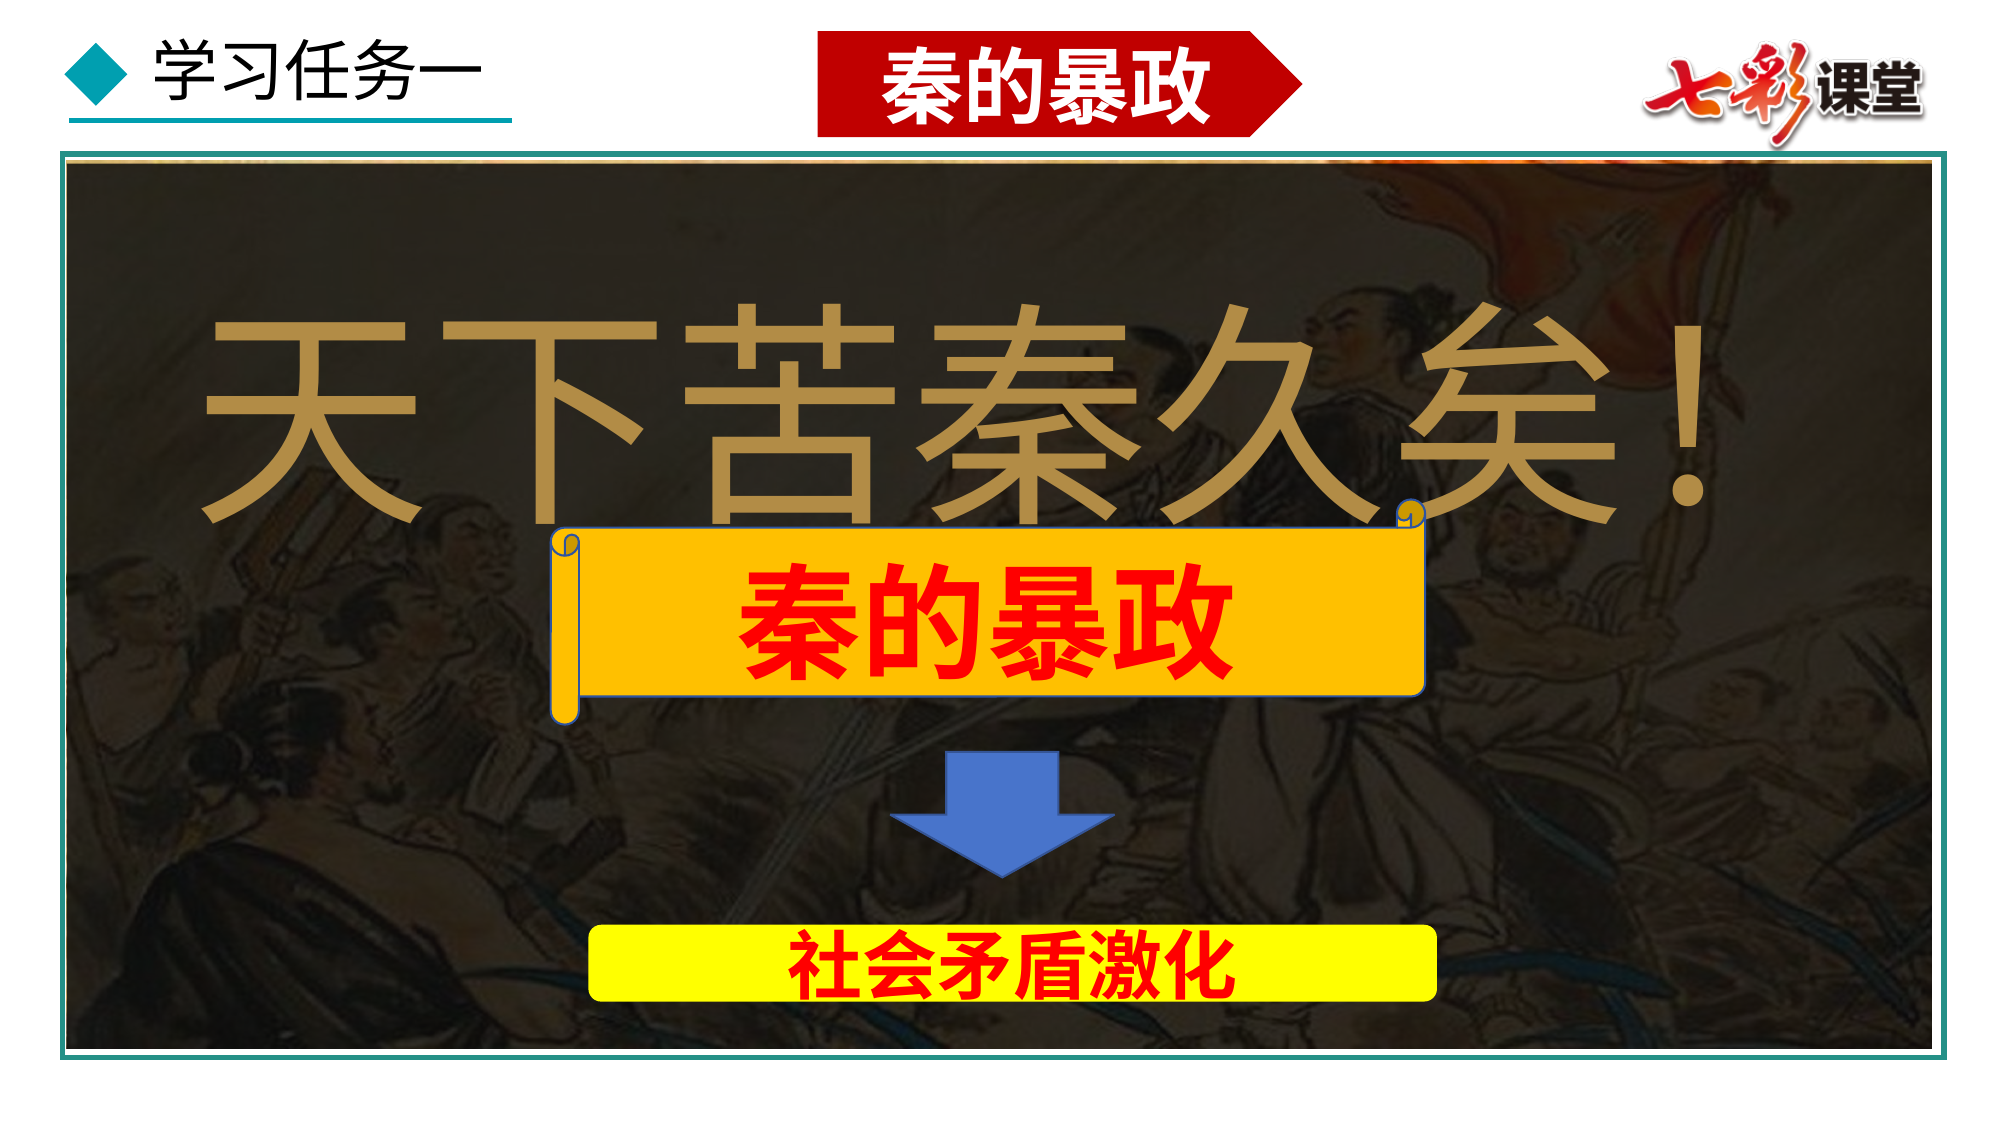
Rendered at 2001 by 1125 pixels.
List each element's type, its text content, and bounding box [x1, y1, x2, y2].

picture [1638, 35, 1932, 151]
text_box 秦的暴政 [816, 29, 1305, 139]
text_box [550, 498, 1426, 726]
picture [66, 160, 1933, 1050]
